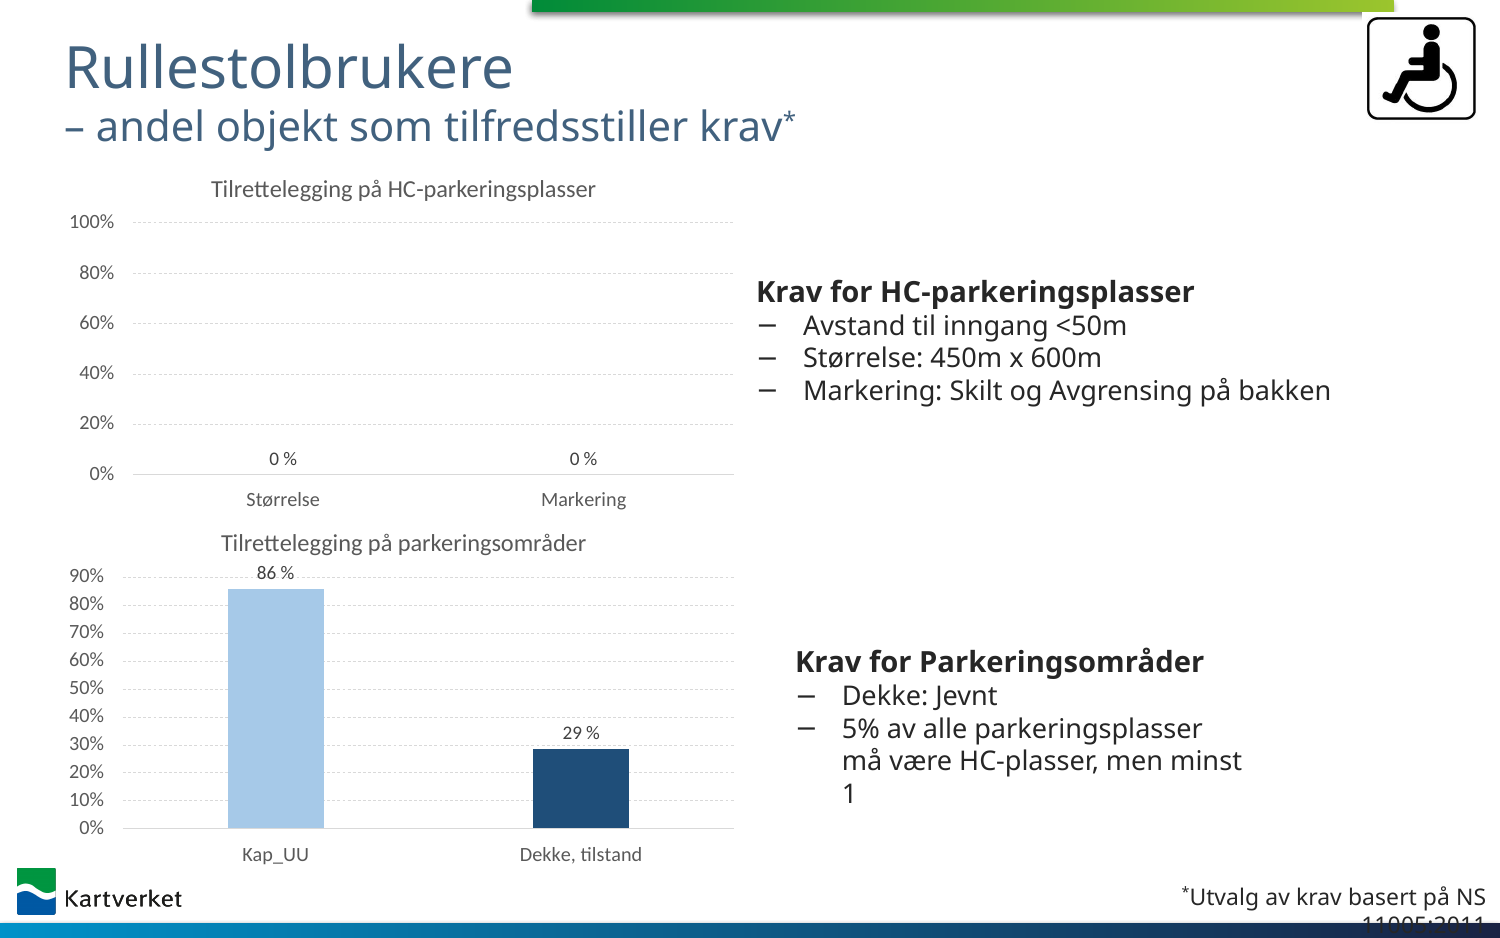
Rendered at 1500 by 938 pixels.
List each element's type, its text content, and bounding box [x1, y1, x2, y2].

text_box Krav for HC-parkeringsplasser Avstand til inngang <50m Størrelse: 450m x 600m Markering: Skilt og Avgrensing på bakken [750, 265, 1346, 413]
text_box *Utvalg av krav basert på NS 11005:2011 [1068, 873, 1500, 938]
text_box Rullestolbrukere – andel objekt som tilfredsstiller krav* [49, 25, 1431, 158]
picture [62, 520, 746, 874]
picture [1362, 12, 1481, 126]
text_box Krav for Parkeringsområder Dekke: Jevnt 5% av alle parkeringsplasser må være HC-plasser, men minst 1 [780, 636, 1261, 816]
picture [62, 166, 746, 519]
